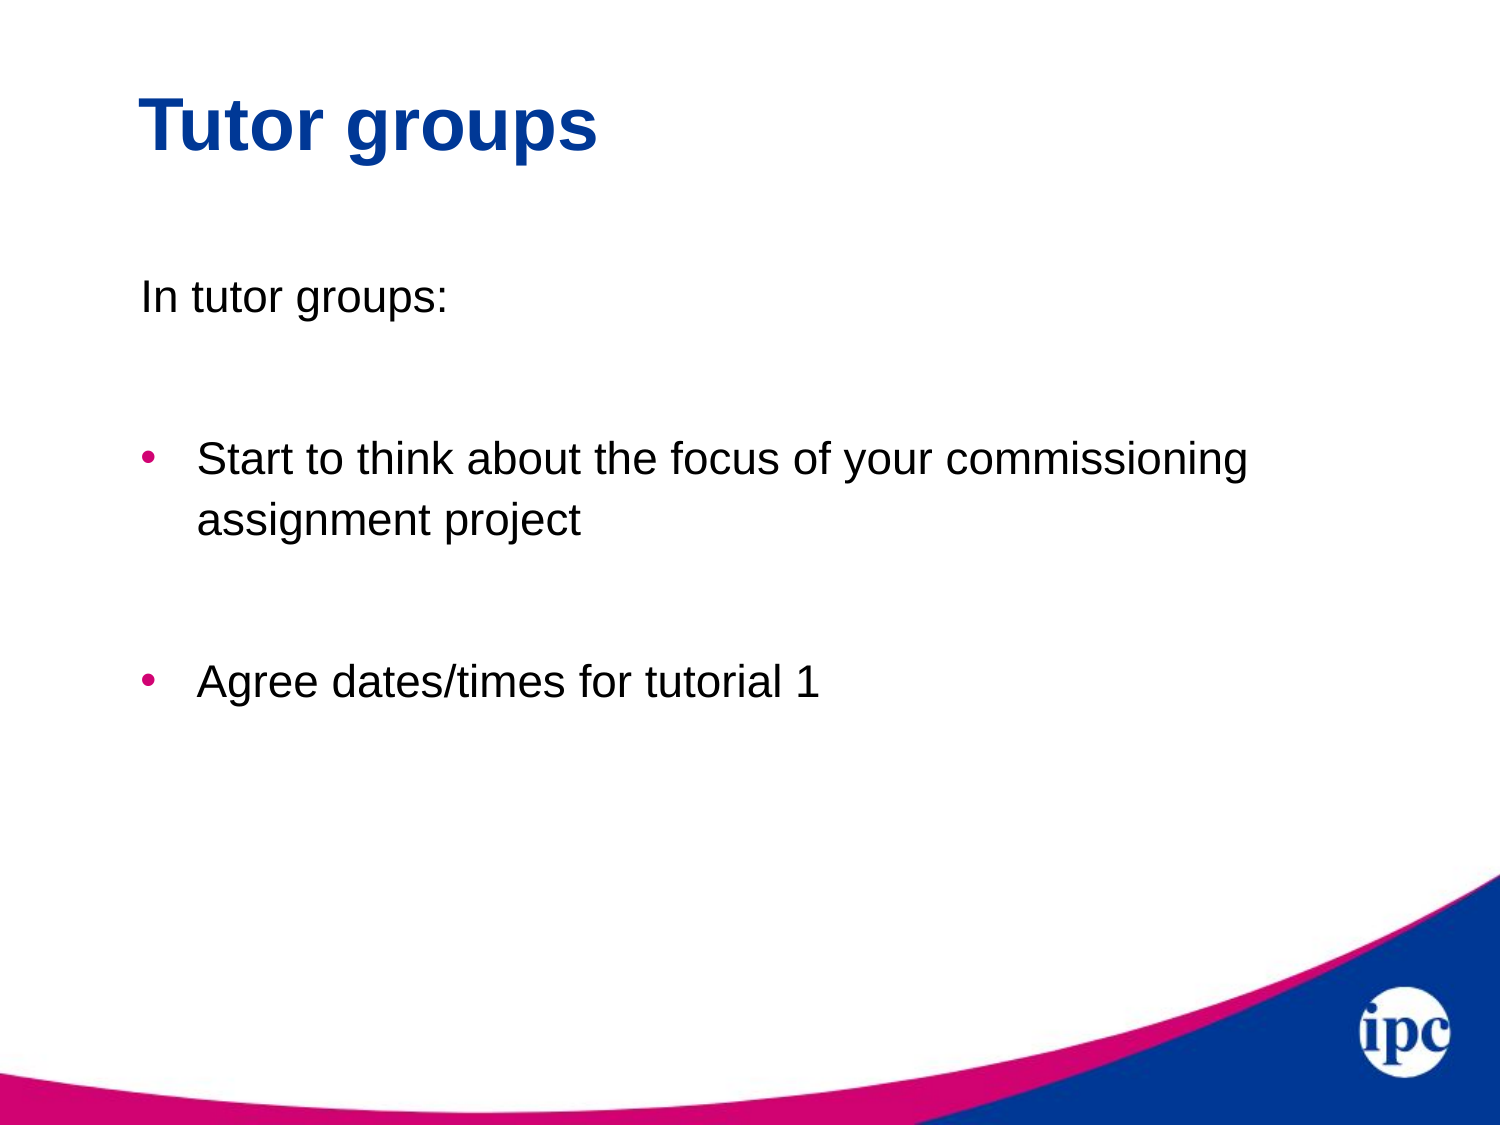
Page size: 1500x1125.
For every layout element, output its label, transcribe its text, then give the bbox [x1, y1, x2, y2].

picture [0, 0, 1500, 1125]
list In tutor groups: Start to think about the focus of your commissioning assignment project Agree dates/times for tutorial 1 [125, 253, 1375, 876]
title Tutor groups [123, 78, 1376, 176]
